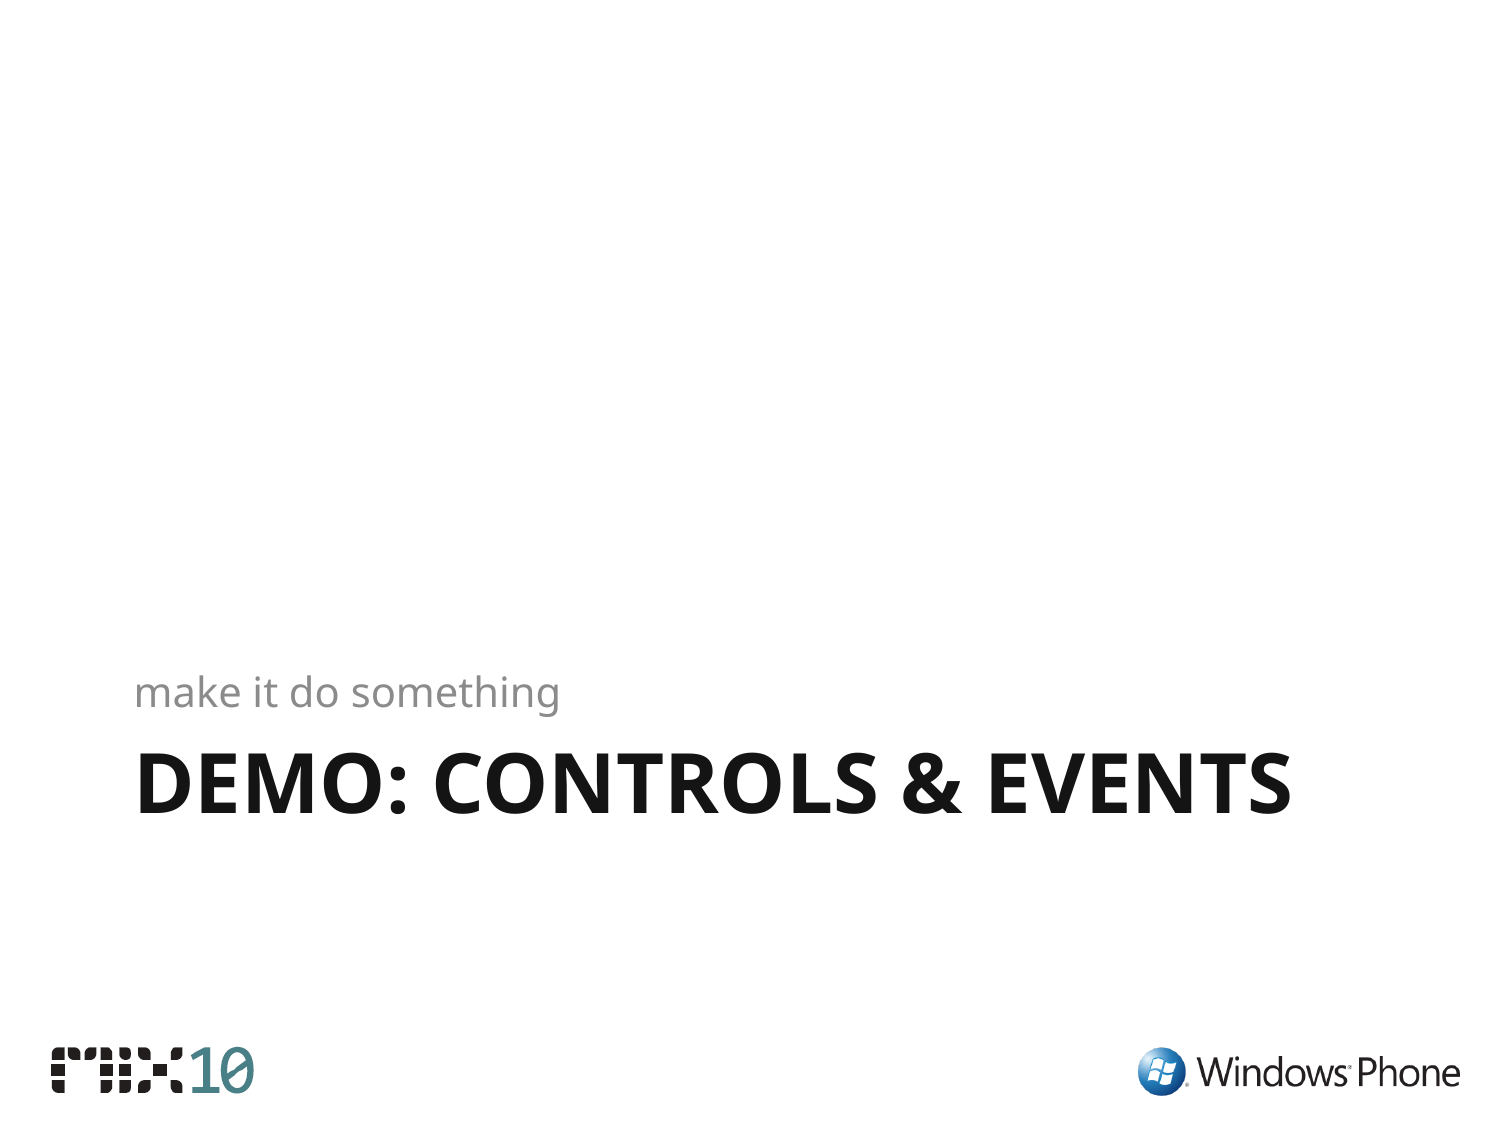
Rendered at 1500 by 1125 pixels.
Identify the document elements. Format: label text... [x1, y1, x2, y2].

picture [1128, 1041, 1467, 1101]
title DEMO: CONTROLS & EVENTS [118, 723, 1394, 947]
list make it do something [118, 476, 1394, 723]
picture [46, 1040, 257, 1101]
